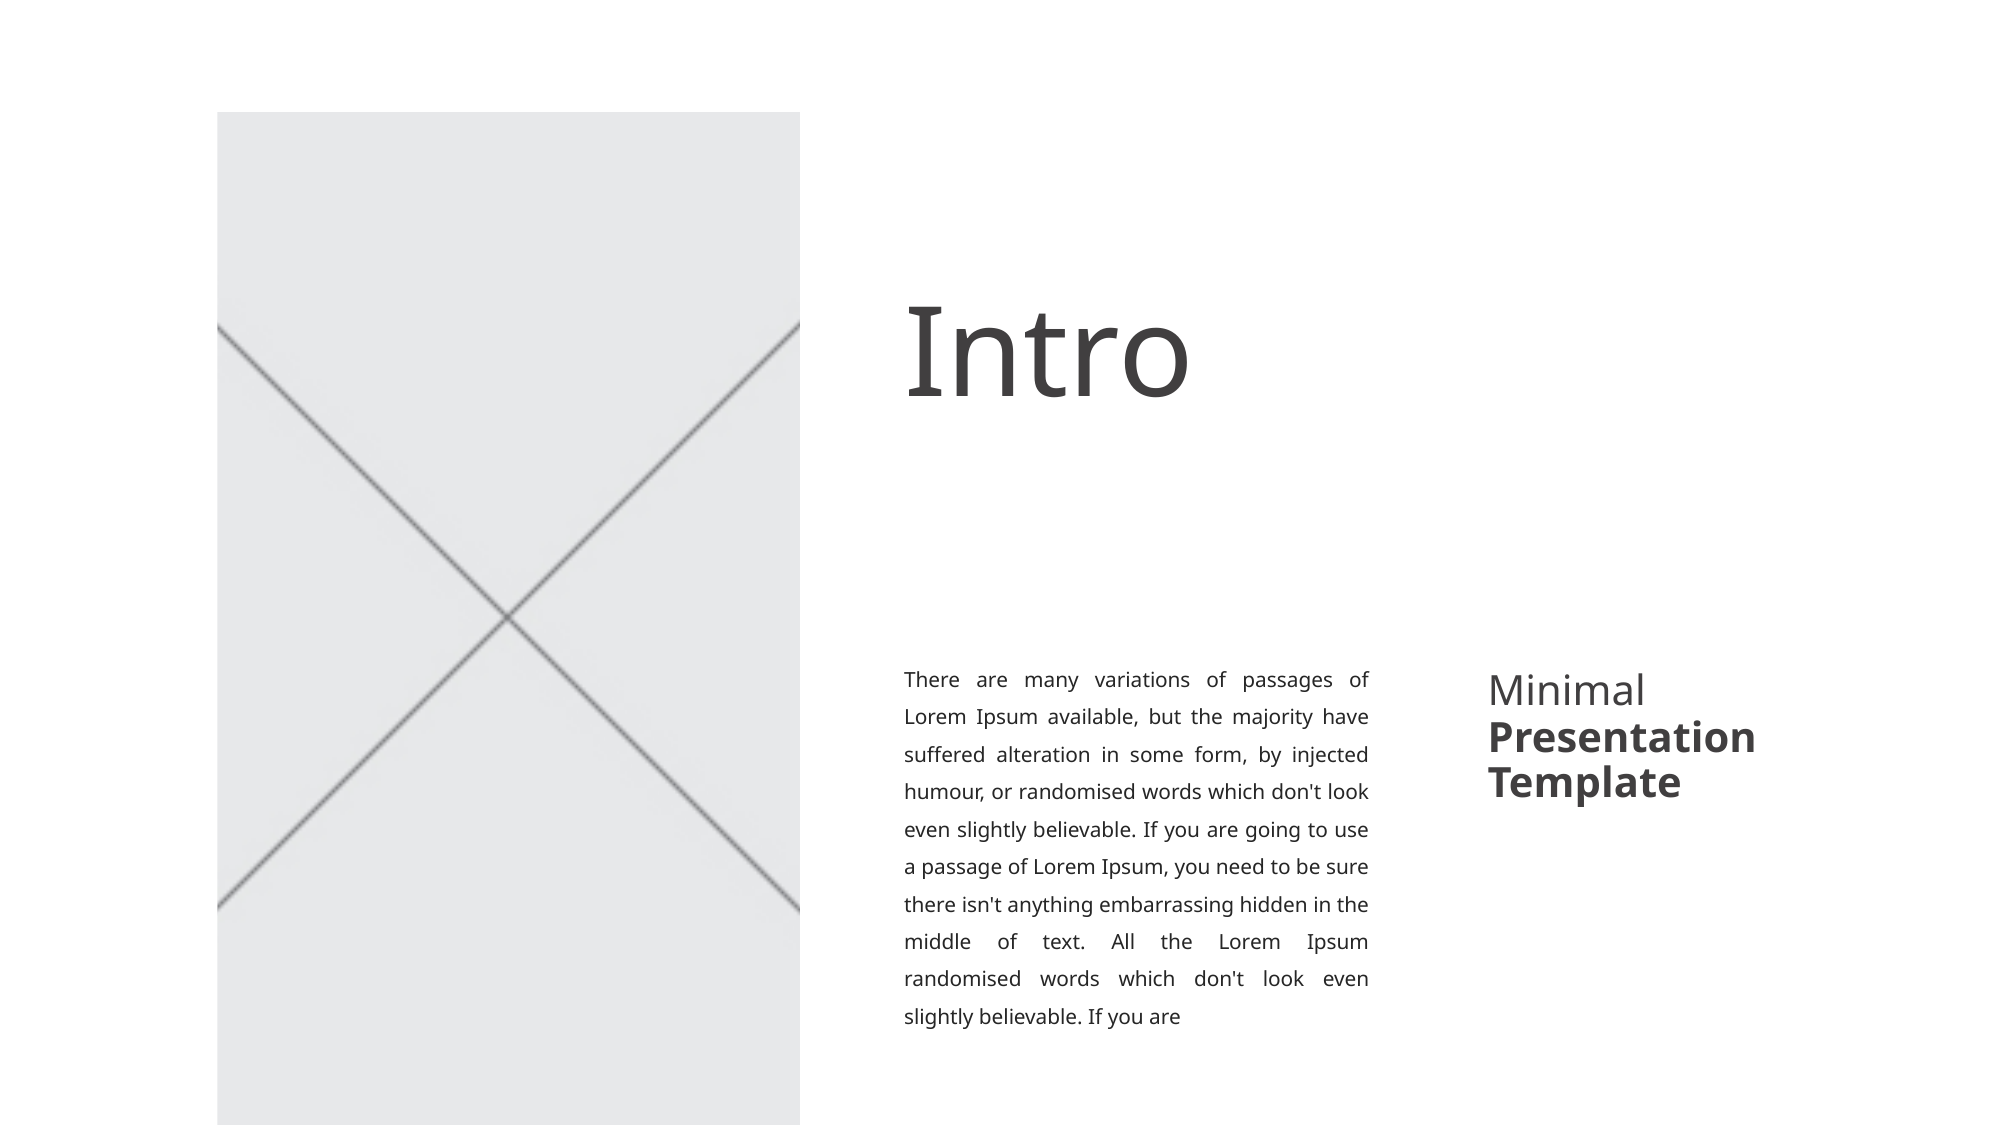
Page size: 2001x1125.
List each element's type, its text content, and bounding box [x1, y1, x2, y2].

text_box There are many variations of passages of Lorem Ipsum available, but the majority have suffered alteration in some form, by injected humour, or randomised words which don't look even slightly believable. If you are going to use a passage of Lorem Ipsum, you need to be sure there isn't anything embarrassing hidden in the middle of text. All the Lorem Ipsum randomised words which don't look even slightly believable. If you are [889, 646, 1384, 1036]
text_box Presentation [1472, 703, 1815, 748]
picture [217, 112, 800, 1125]
text_box Template [1472, 748, 1815, 814]
text_box Intro [888, 257, 1651, 436]
text_box Minimal [1472, 656, 1815, 703]
